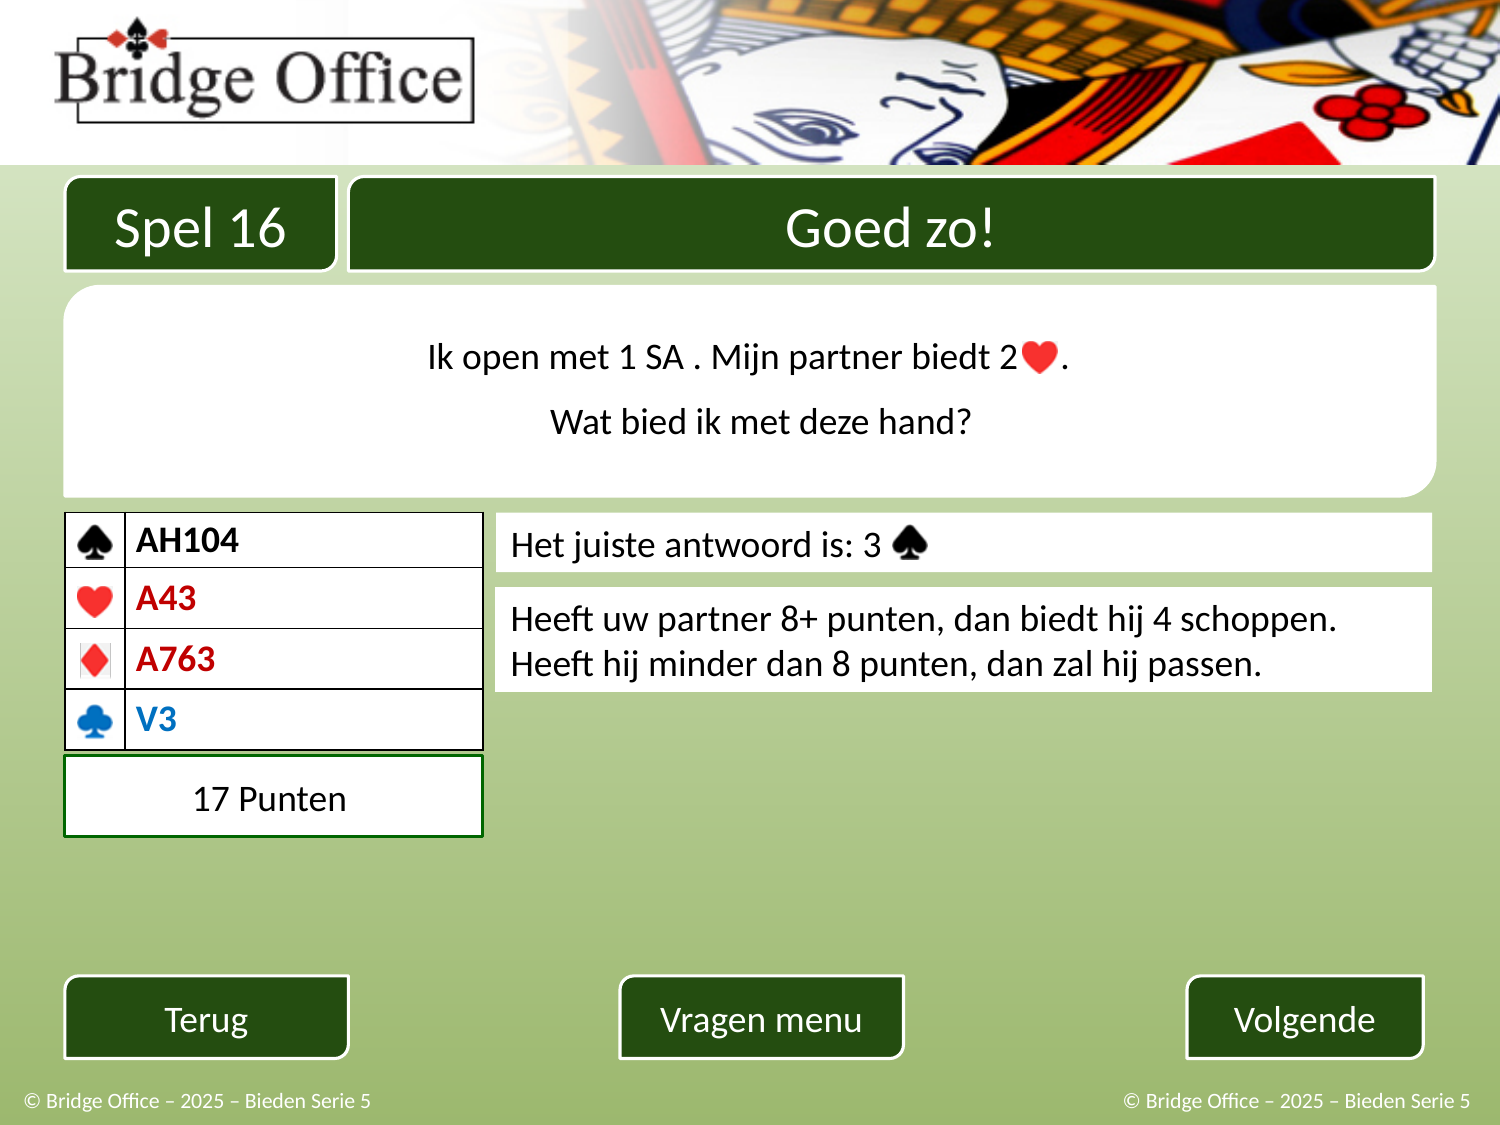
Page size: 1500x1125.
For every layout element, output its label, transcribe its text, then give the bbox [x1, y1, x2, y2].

text_box Wat bied ik met deze hand? [528, 389, 995, 450]
picture [77, 585, 114, 618]
text_box Terug [63, 974, 350, 1061]
picture [77, 703, 114, 740]
text_box Ik open met 1 SA . Mijn partner biedt 2 . [394, 324, 1104, 385]
text_box 17 Punten [63, 754, 484, 838]
text_box [63, 284, 1437, 498]
table_cell [66, 568, 124, 628]
text_box Het juiste antwoord is: 3 [496, 512, 1433, 573]
text_box Spel 16 [63, 179, 339, 273]
picture [892, 524, 928, 561]
table_cell [66, 690, 124, 749]
picture [0, 0, 1500, 166]
picture [1022, 341, 1059, 374]
table_cell A43 [126, 568, 482, 628]
table_header AH104 [126, 513, 482, 567]
text_box Heeft uw partner 8+ punten, dan biedt hij 4 schoppen. Heeft hij minder dan 8 punten, dan zal hij passen. [495, 587, 1432, 692]
picture [77, 524, 114, 561]
table_header [66, 513, 124, 567]
text_box © Bridge Office – 2025 – Bieden Serie 5 [8, 1079, 393, 1121]
text_box Goed zo! [346, 179, 1437, 273]
text_box © Bridge Office – 2025 – Bieden Serie 5 [1107, 1079, 1500, 1121]
table_cell [66, 629, 124, 688]
text_box Vragen menu [618, 974, 906, 1061]
text_box Volgende [1185, 974, 1425, 1061]
table_cell A763 [126, 629, 482, 688]
table_cell V3 [126, 690, 482, 749]
picture [77, 643, 114, 679]
